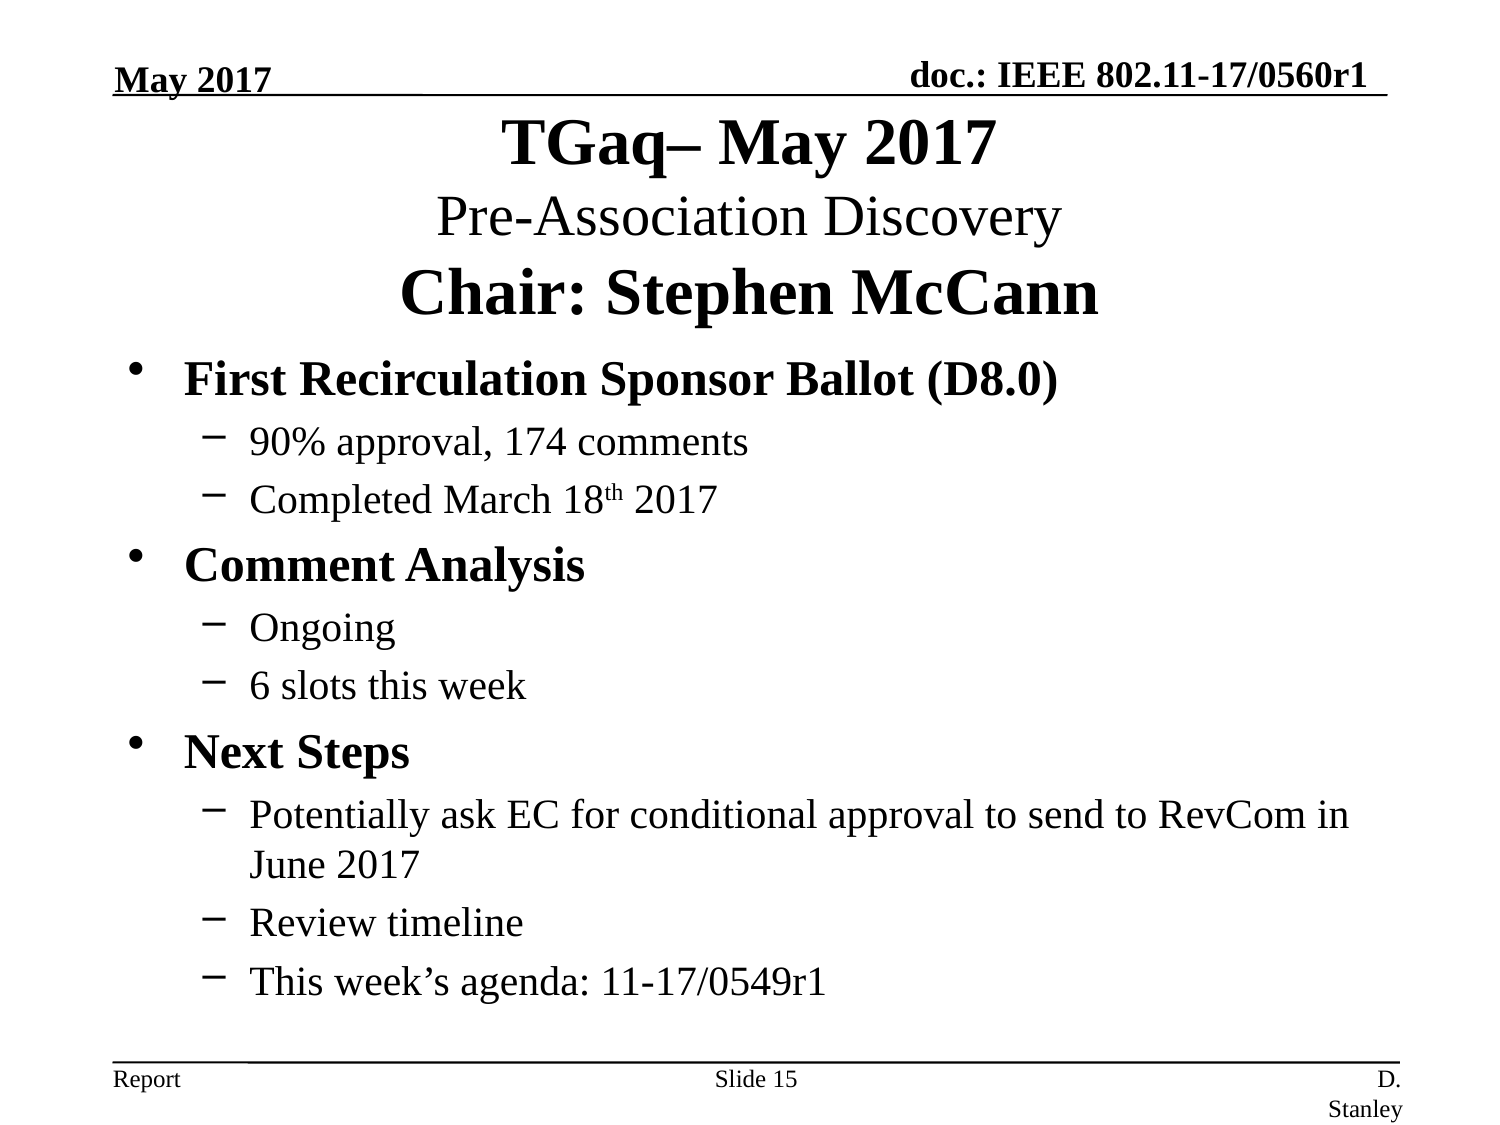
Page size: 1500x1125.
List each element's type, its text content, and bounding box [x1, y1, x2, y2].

title TGaq– May 2017 Pre-Association Discovery Chair: Stephen McCann [112, 125, 1388, 300]
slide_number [114, 54, 374, 101]
footer D. Stanley, HP Enterprise [1325, 1062, 1402, 1093]
slide_number Slide 15 [712, 1062, 800, 1093]
list First Recirculation Sponsor Ballot (D8.0) 90% approval, 174 comments Completed March 18th 2017 Comment Analysis Ongoing 6 slots this week Next Steps Potentially ask EC for conditional approval to send to RevCom in June 2017 Review timeline This week’s agenda: 11-17/0549r1 [112, 337, 1388, 1038]
